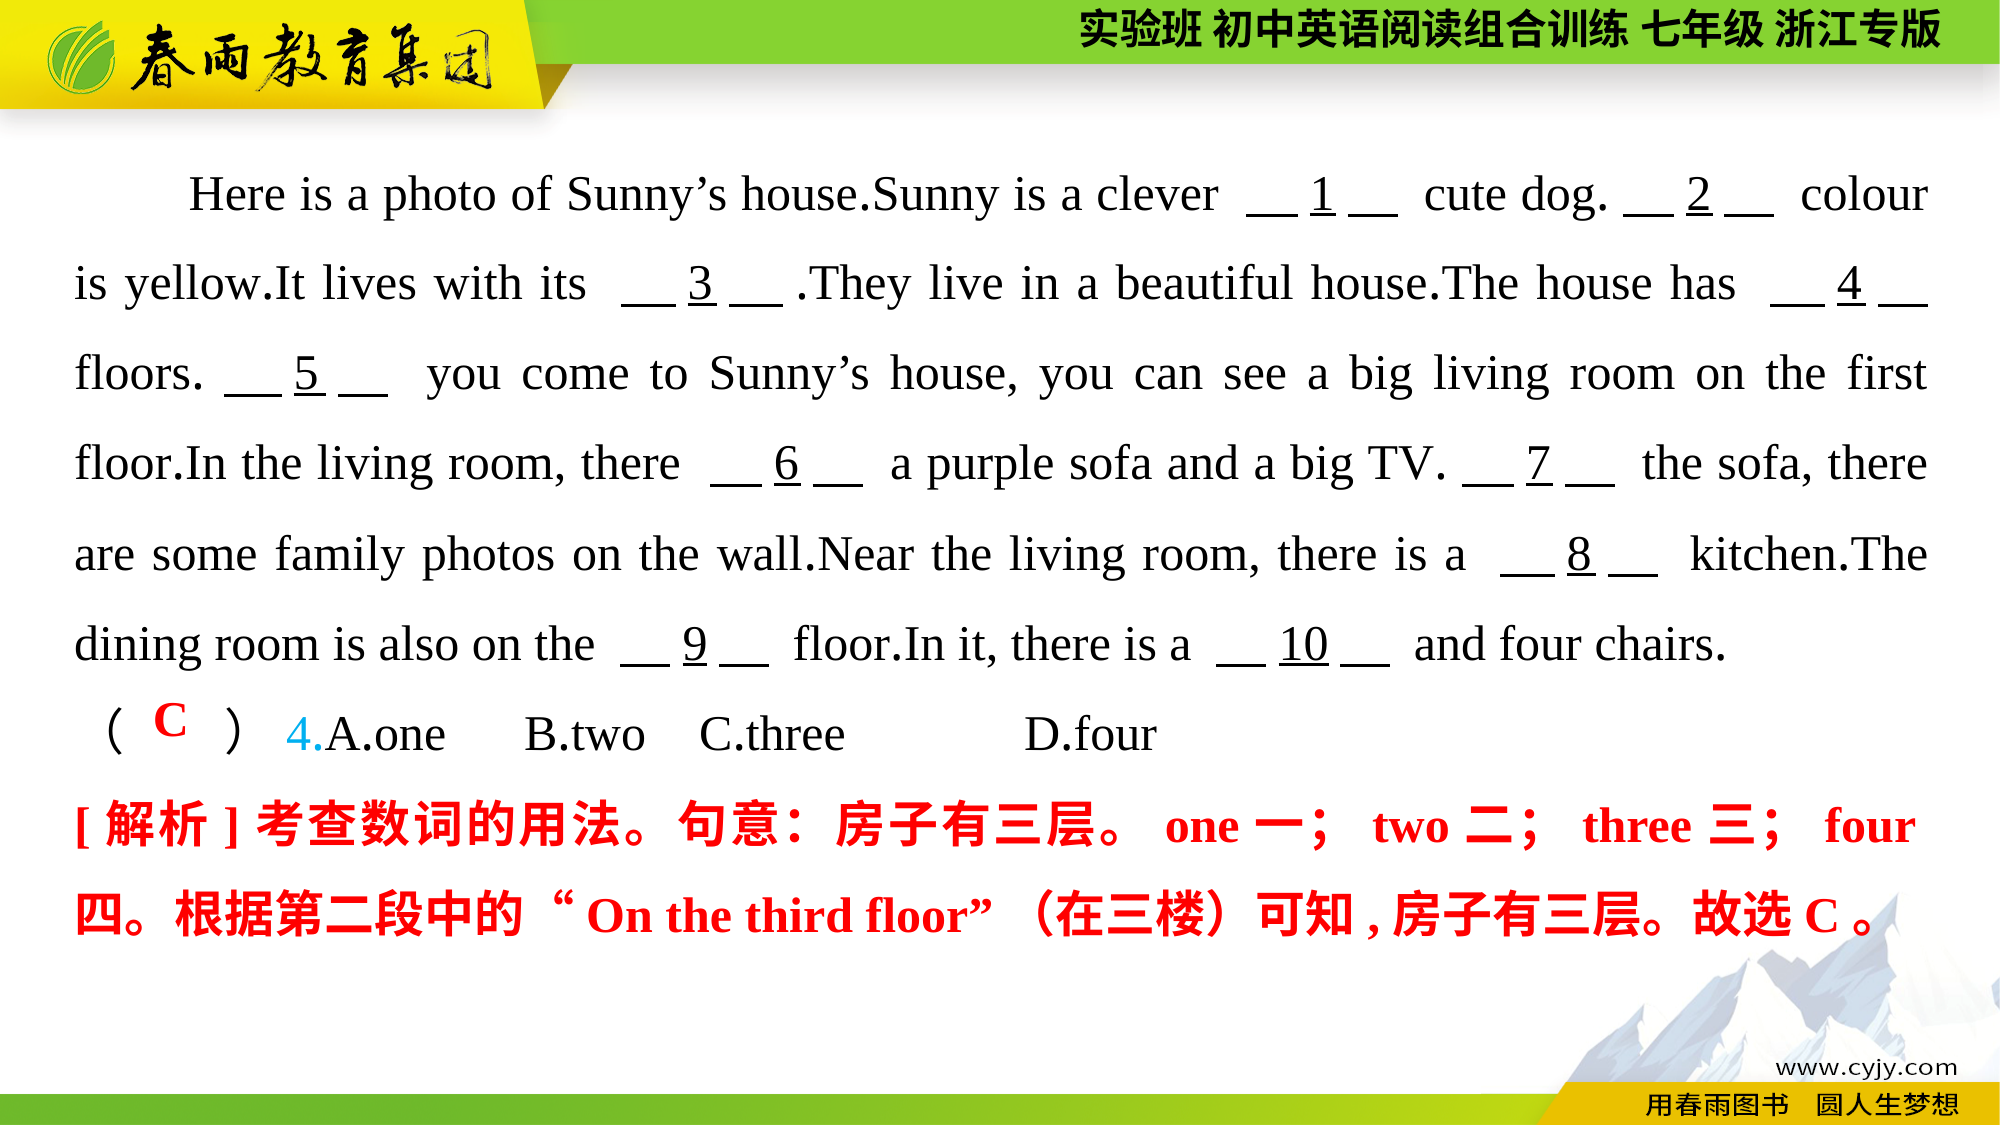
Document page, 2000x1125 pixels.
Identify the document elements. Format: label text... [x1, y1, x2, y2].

text_box C [138, 679, 204, 754]
list Here is a photo of Sunny’s house.Sunny is a clever 1 cute dog. 2 colour is yellow.It lives with its 3 .They live in a beautiful house.The house has 4 floors. 5 you come to Sunny’s house, you can see a big living room on the first floor.In the living room, there 6 a purple sofa and a big TV. 7 the sofa, there are some family photos on the wall.Near the living room, there is a 8 kitchen.The dining room is also on the 9 floor.In it, there is a 10 and four chairs. （ ）4.A.one B.two C.three D.four [59, 122, 1944, 755]
picture [0, 0, 2000, 1125]
text_box [解析]考查数词的用法。句意：房子有三层。one一；two二；three三；four四。根据第二段中的“On the third floor”（在三楼）可知,房子有三层。故选C。 [59, 755, 1944, 950]
